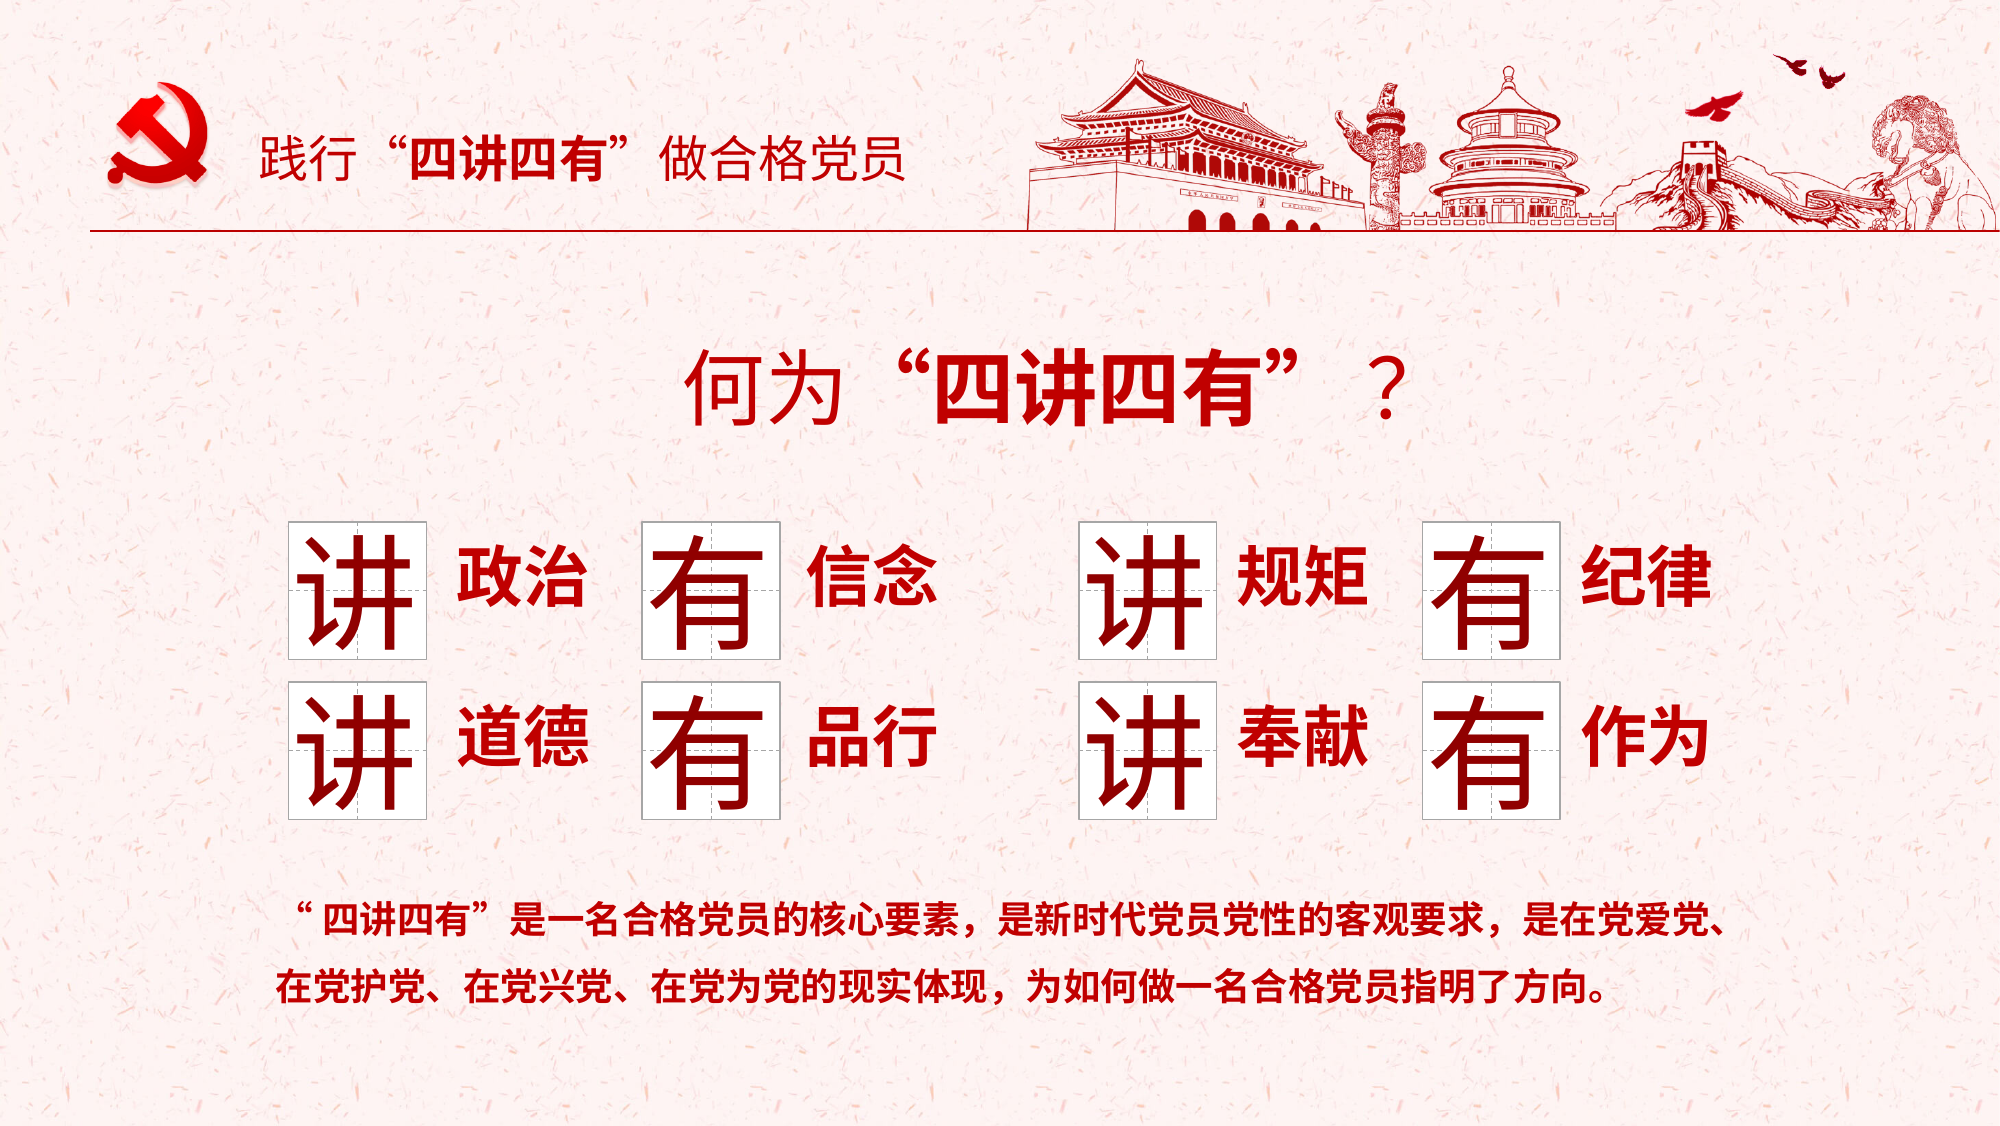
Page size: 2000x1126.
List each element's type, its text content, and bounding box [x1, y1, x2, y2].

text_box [255, 667, 455, 835]
text_box 道德 [459, 687, 603, 783]
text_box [1045, 507, 1245, 667]
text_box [609, 507, 808, 667]
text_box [1389, 507, 1588, 667]
text_box 作为 [1592, 687, 1803, 783]
list 践行“四讲四有”做合格党员 [243, 90, 1118, 185]
picture [0, 0, 2000, 1126]
text_box 奉献 [1249, 687, 1384, 783]
text_box 纪律 [1592, 527, 1803, 623]
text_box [255, 507, 455, 667]
text_box 政治 [459, 527, 603, 623]
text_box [609, 667, 808, 835]
text_box 何为“四讲四有” ？ [667, 328, 1465, 444]
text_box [1389, 667, 1588, 835]
text_box 信念 [812, 527, 1029, 623]
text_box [1045, 667, 1245, 835]
text_box 品行 [812, 687, 1029, 783]
text_box “四讲四有”是一名合格党员的核心要素，是新时代党员党性的客观要求，是在党爱党、在党护党、在党兴党、在党为党的现实体现，为如何做一名合格党员指明了方向。 [260, 865, 1733, 1016]
text_box 规矩 [1249, 527, 1384, 623]
